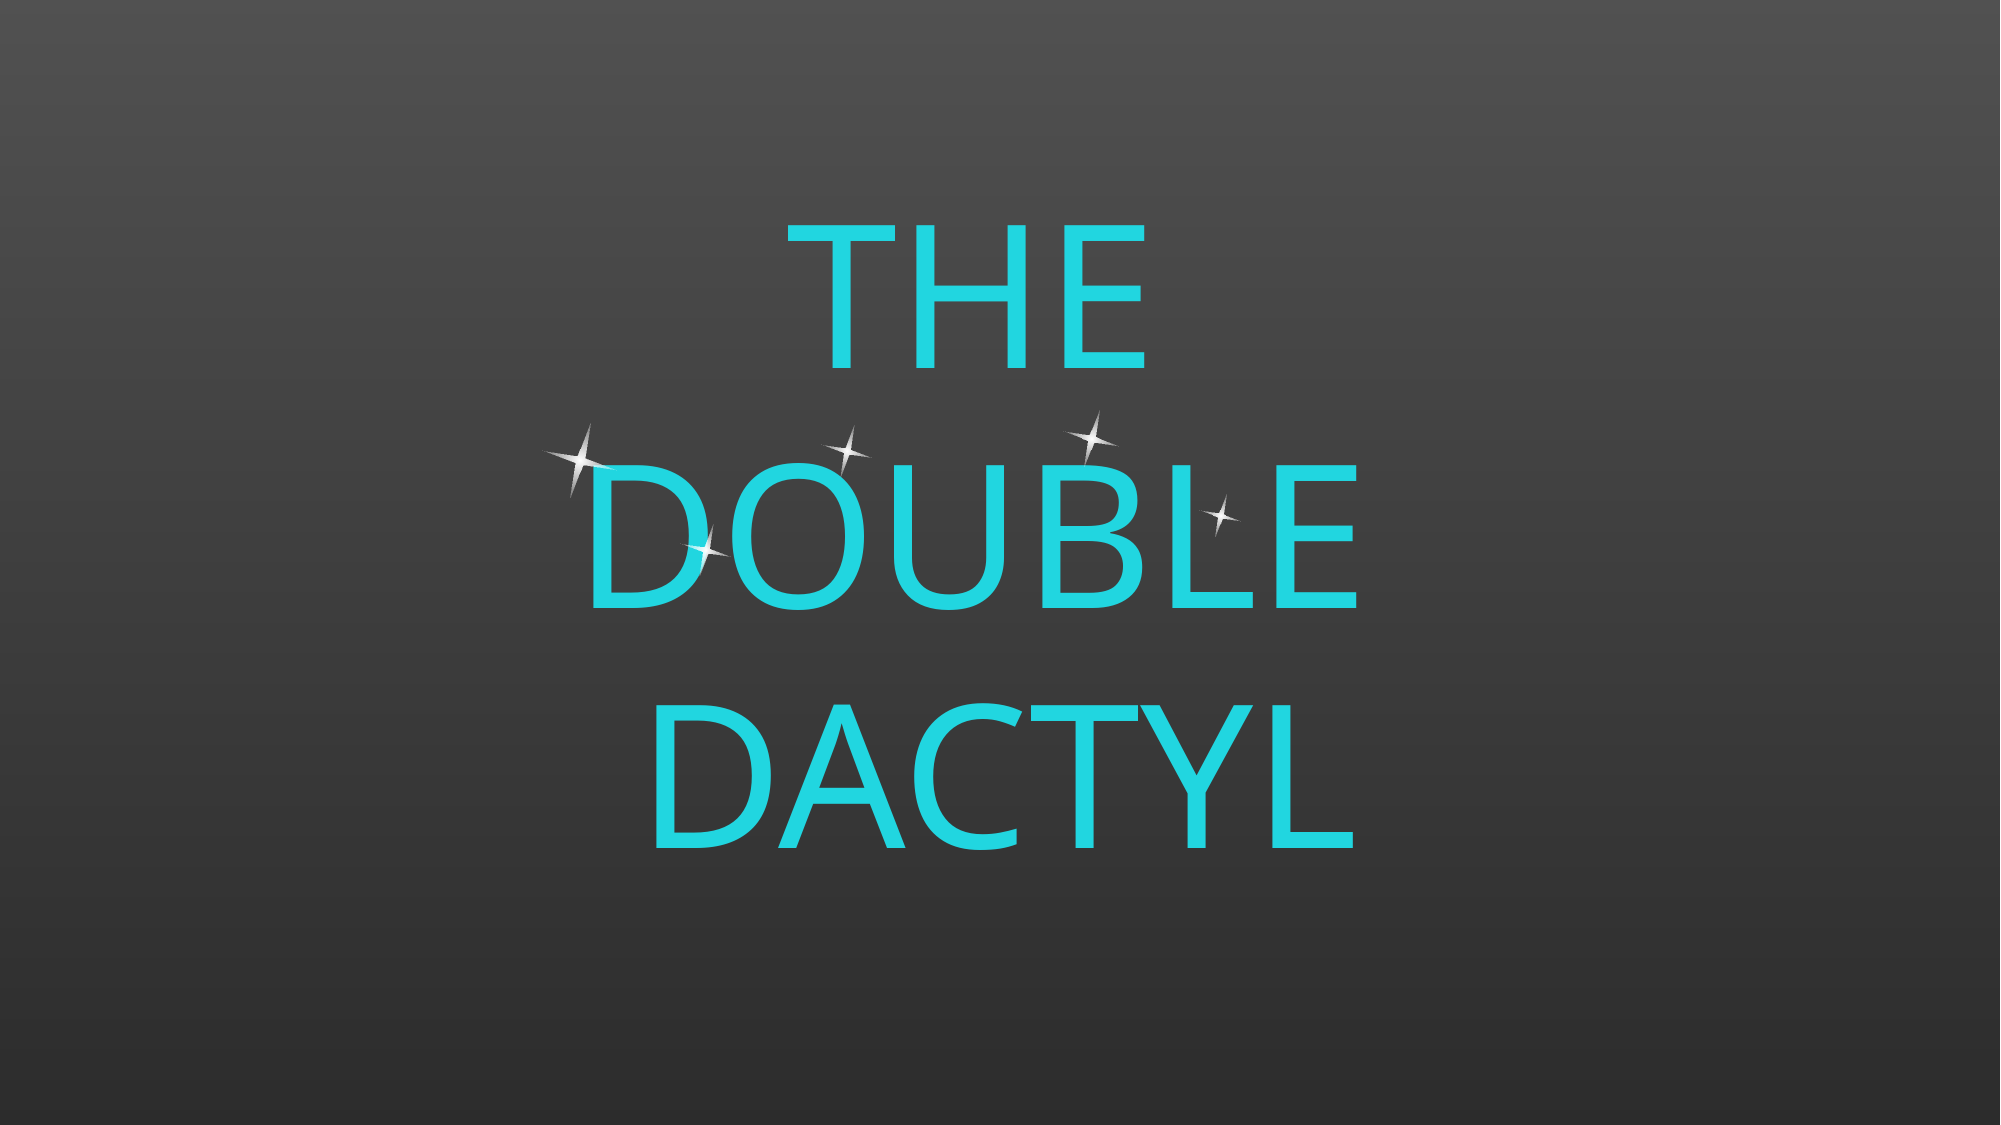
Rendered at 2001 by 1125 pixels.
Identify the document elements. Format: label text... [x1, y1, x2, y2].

text_box [820, 424, 873, 477]
text_box [679, 523, 732, 576]
text_box [542, 423, 618, 499]
text_box [1063, 410, 1120, 467]
text_box THE DOUBLE DACTYL [97, 160, 1898, 419]
text_box [1198, 494, 1243, 538]
